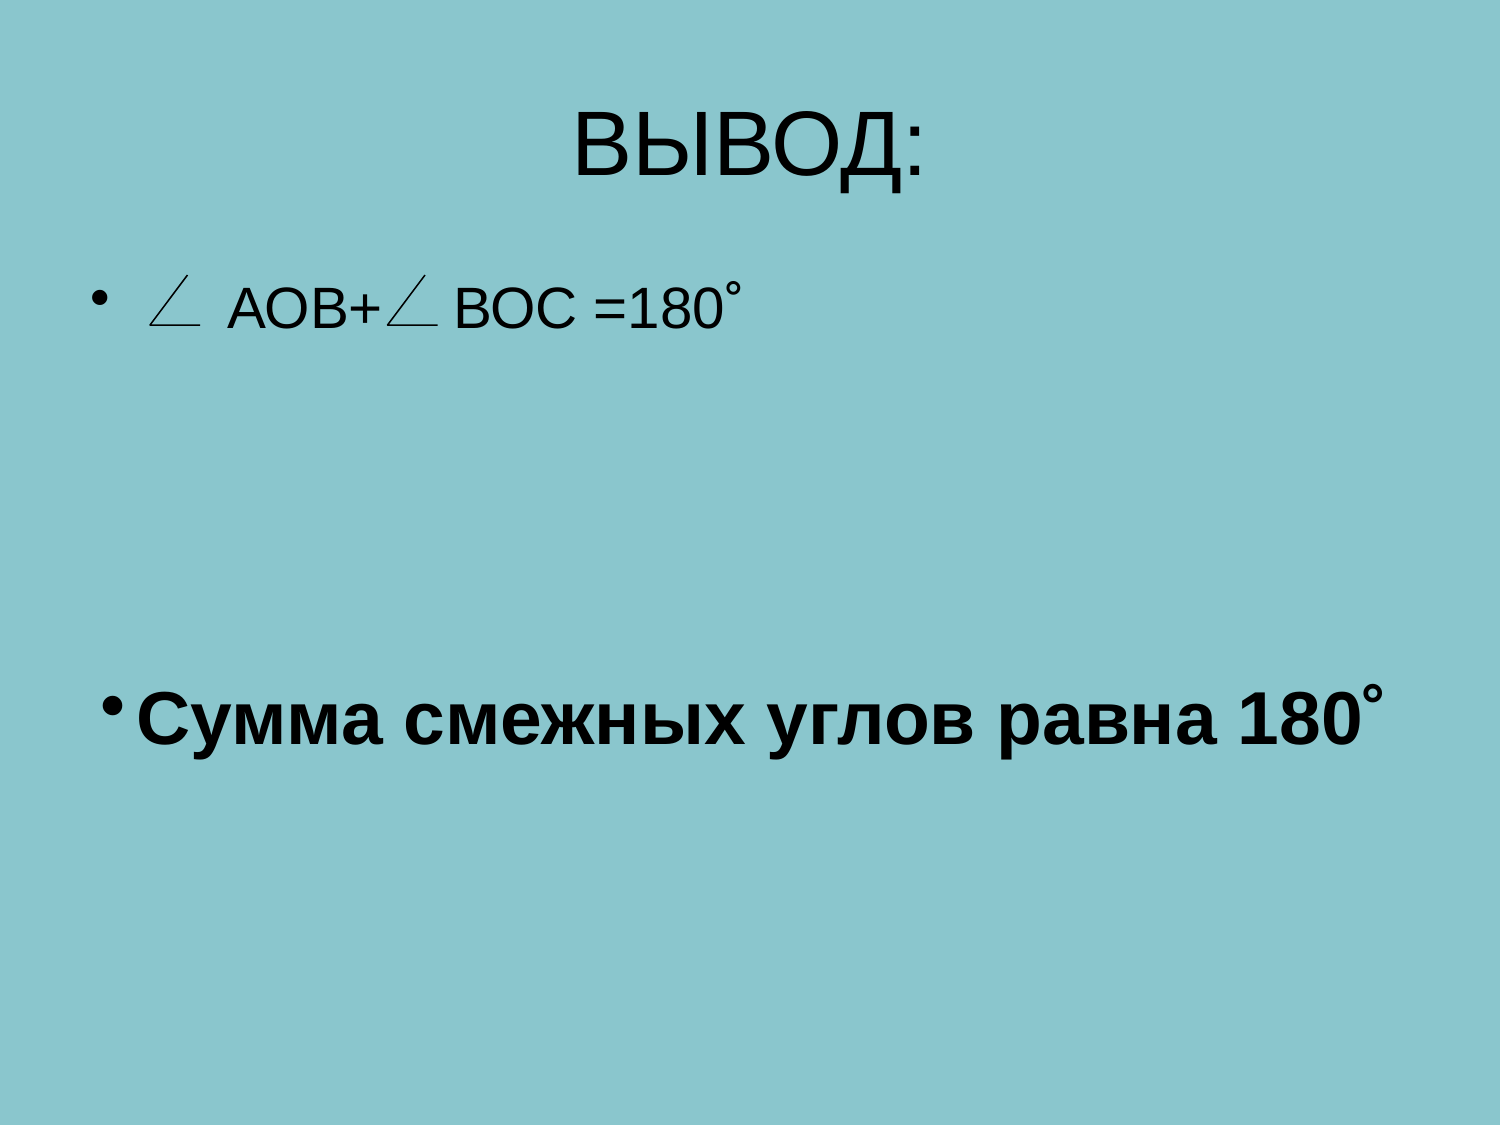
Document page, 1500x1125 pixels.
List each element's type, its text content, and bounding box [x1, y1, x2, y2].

list АОВ+ [74, 262, 426, 388]
text_box [387, 275, 438, 326]
text_box ВОС =180˚ [438, 262, 760, 348]
title ВЫВОД: [74, 44, 1426, 233]
text_box [150, 275, 201, 326]
text_box Сумма смежных углов равна 180˚ [86, 662, 1404, 858]
